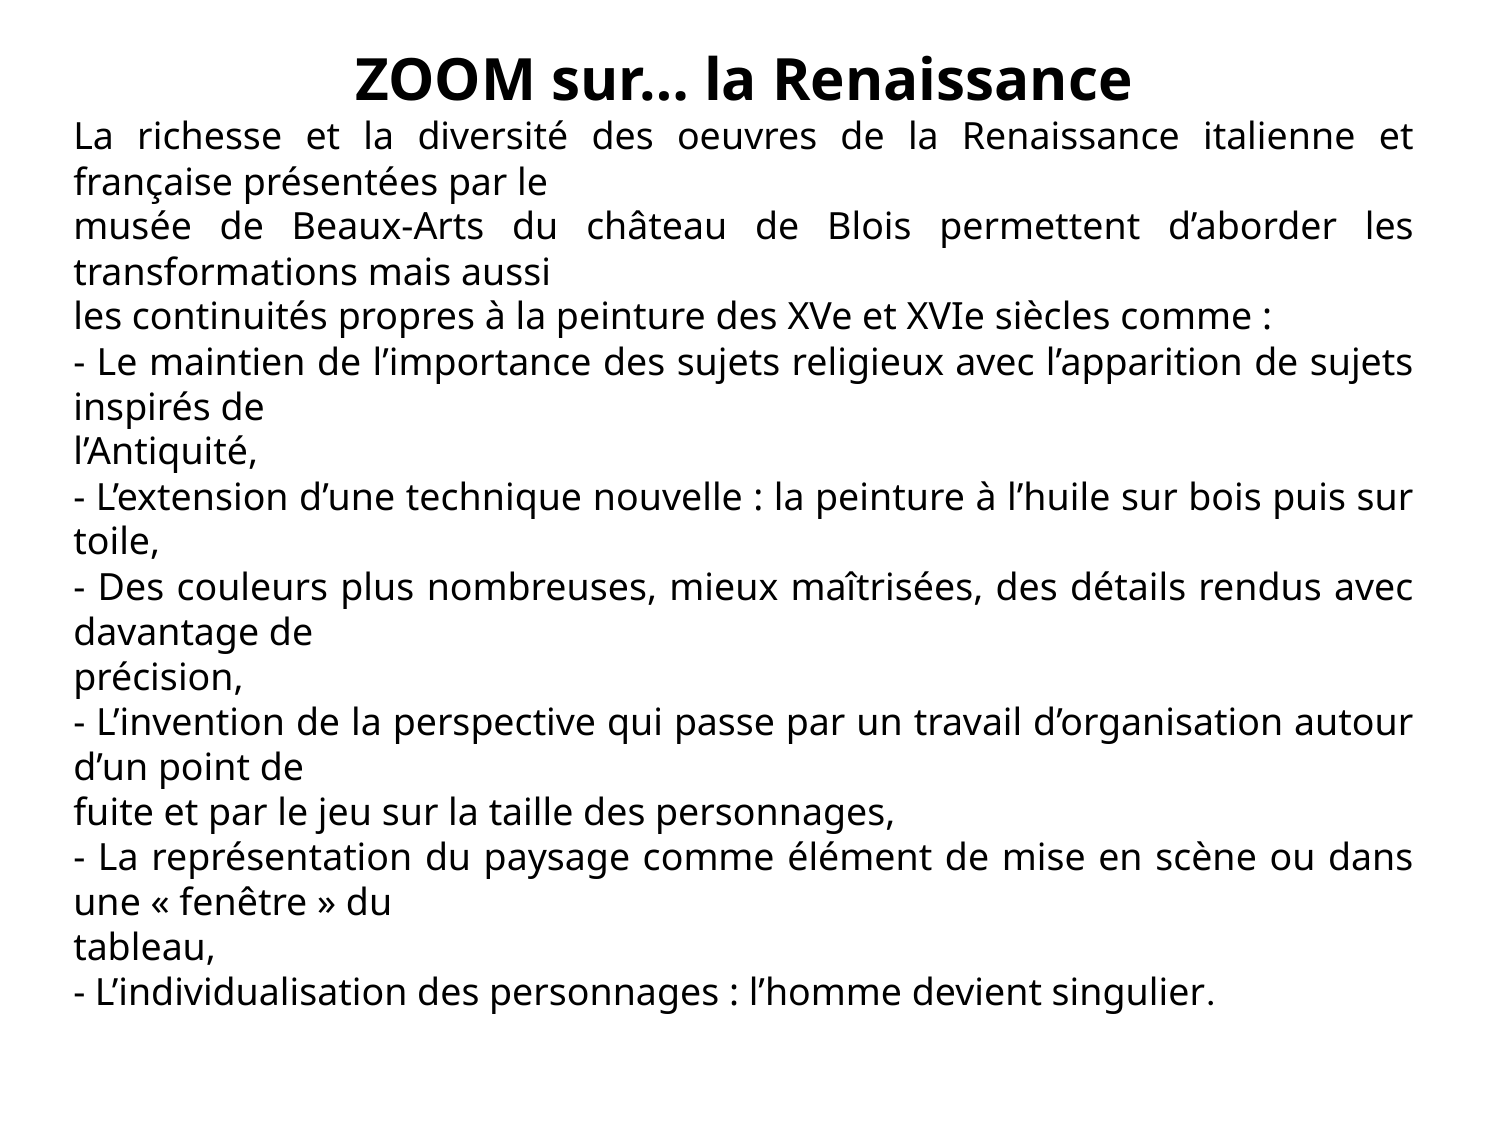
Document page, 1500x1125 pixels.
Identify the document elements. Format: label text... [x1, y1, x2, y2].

text_box ZOOM sur… la Renaissance La richesse et la diversité des oeuvres de la Renaissance italienne et française présentées par le musée de Beaux-Arts du château de Blois permettent d’aborder les transformations mais aussi les continuités propres à la peinture des XVe et XVIe siècles comme : - Le maintien de l’importance des sujets religieux avec l’apparition de sujets inspirés de l’Antiquité, - L’extension d’une technique nouvelle : la peinture à l’huile sur bois puis sur toile, - Des couleurs plus nombreuses, mieux maîtrisées, des détails rendus avec davantage de précision, - L’invention de la perspective qui passe par un travail d’organisation autour d’un point de fuite et par le jeu sur la taille des personnages, - La représentation du paysage comme élément de mise en scène ou dans une « fenêtre » du tableau, - L’individualisation des personnages : l’homme devient singulier. [58, 35, 1430, 1020]
